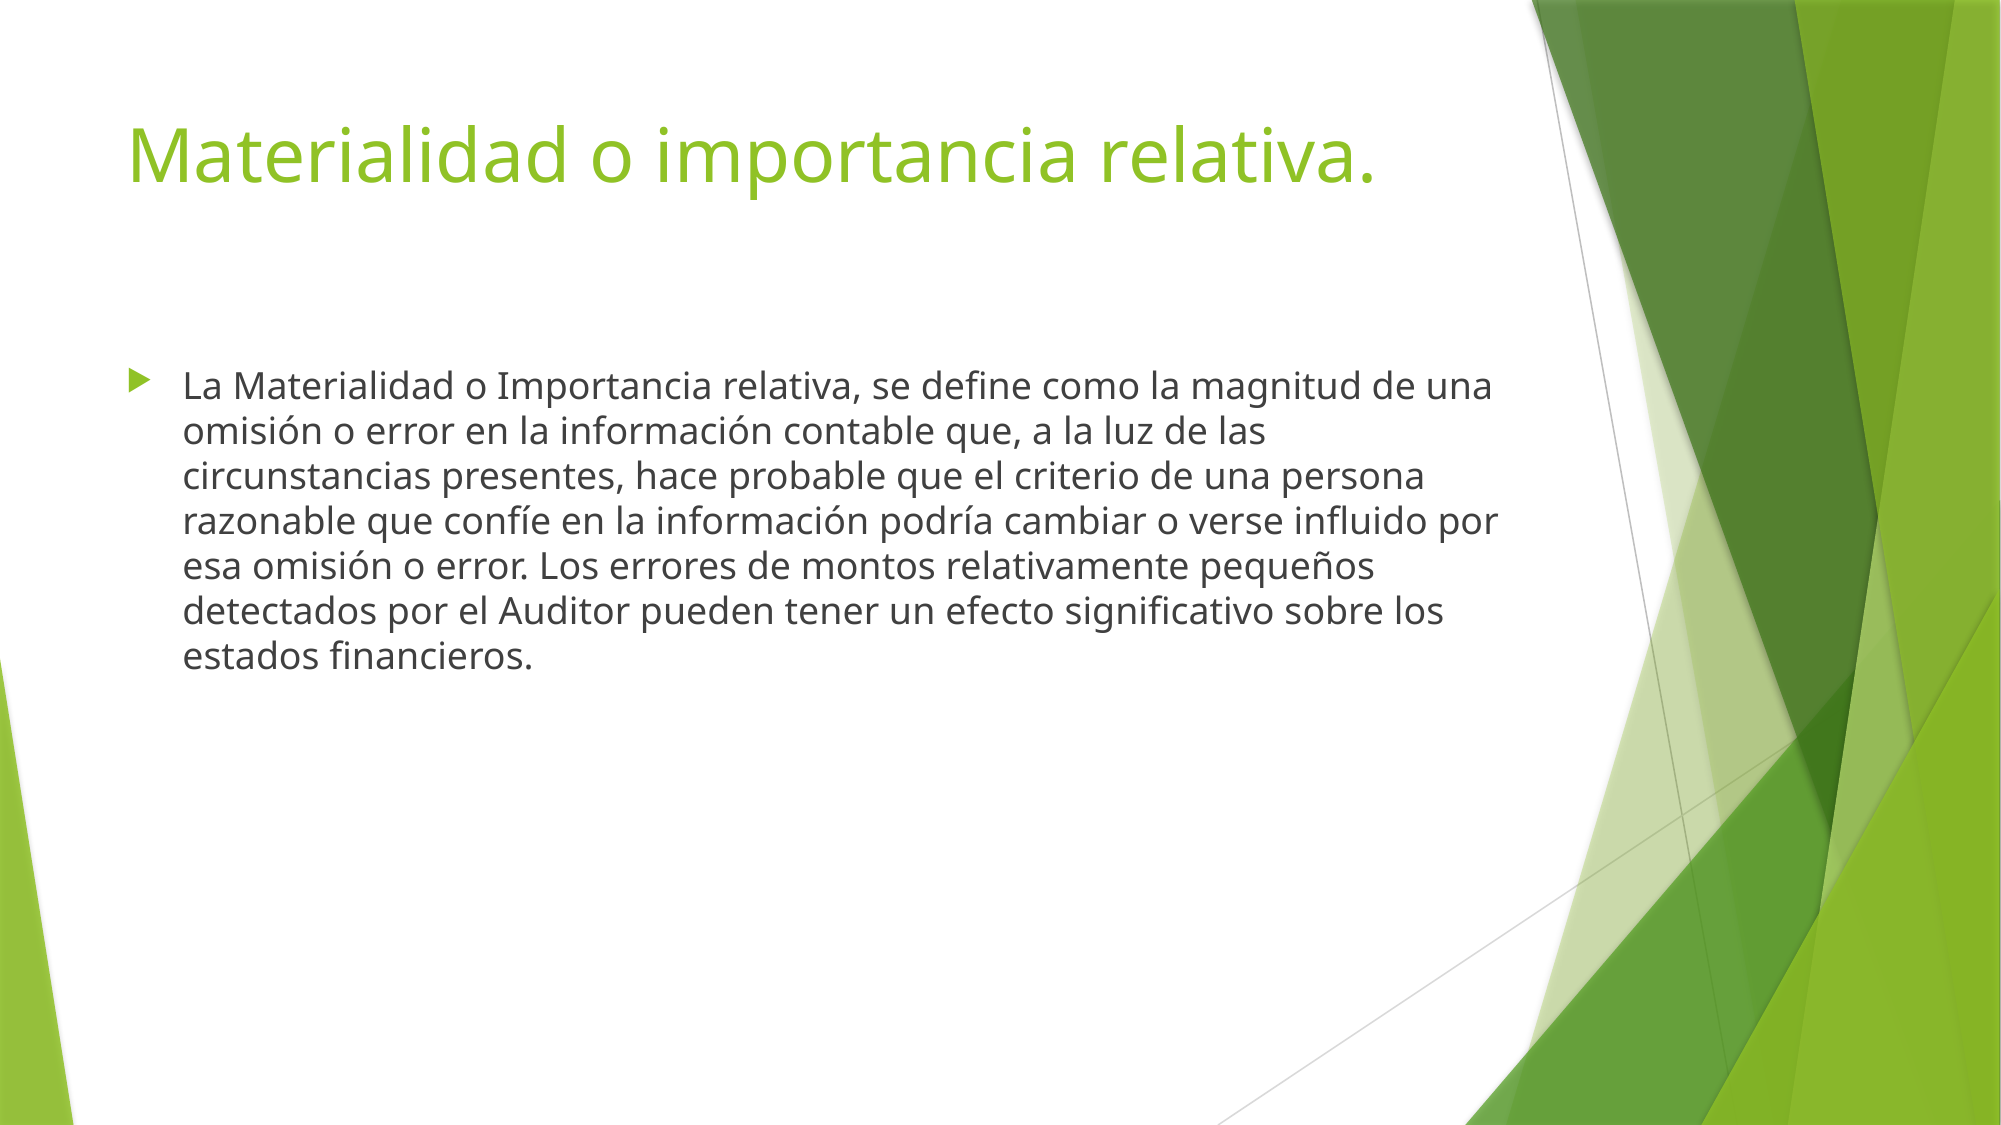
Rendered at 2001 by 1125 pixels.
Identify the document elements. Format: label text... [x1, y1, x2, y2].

list La Materialidad o Importancia relativa, se define como la magnitud de una omisión o error en la información contable que, a la luz de las circunstancias presentes, hace probable que el criterio de una persona razonable que confíe en la información podría cambiar o verse influido por esa omisión o error. Los errores de montos relativamente pequeños detectados por el Auditor pueden tener un efecto significativo sobre los estados financieros. [111, 354, 1522, 992]
title Materialidad o importancia relativa. [111, 99, 1522, 317]
